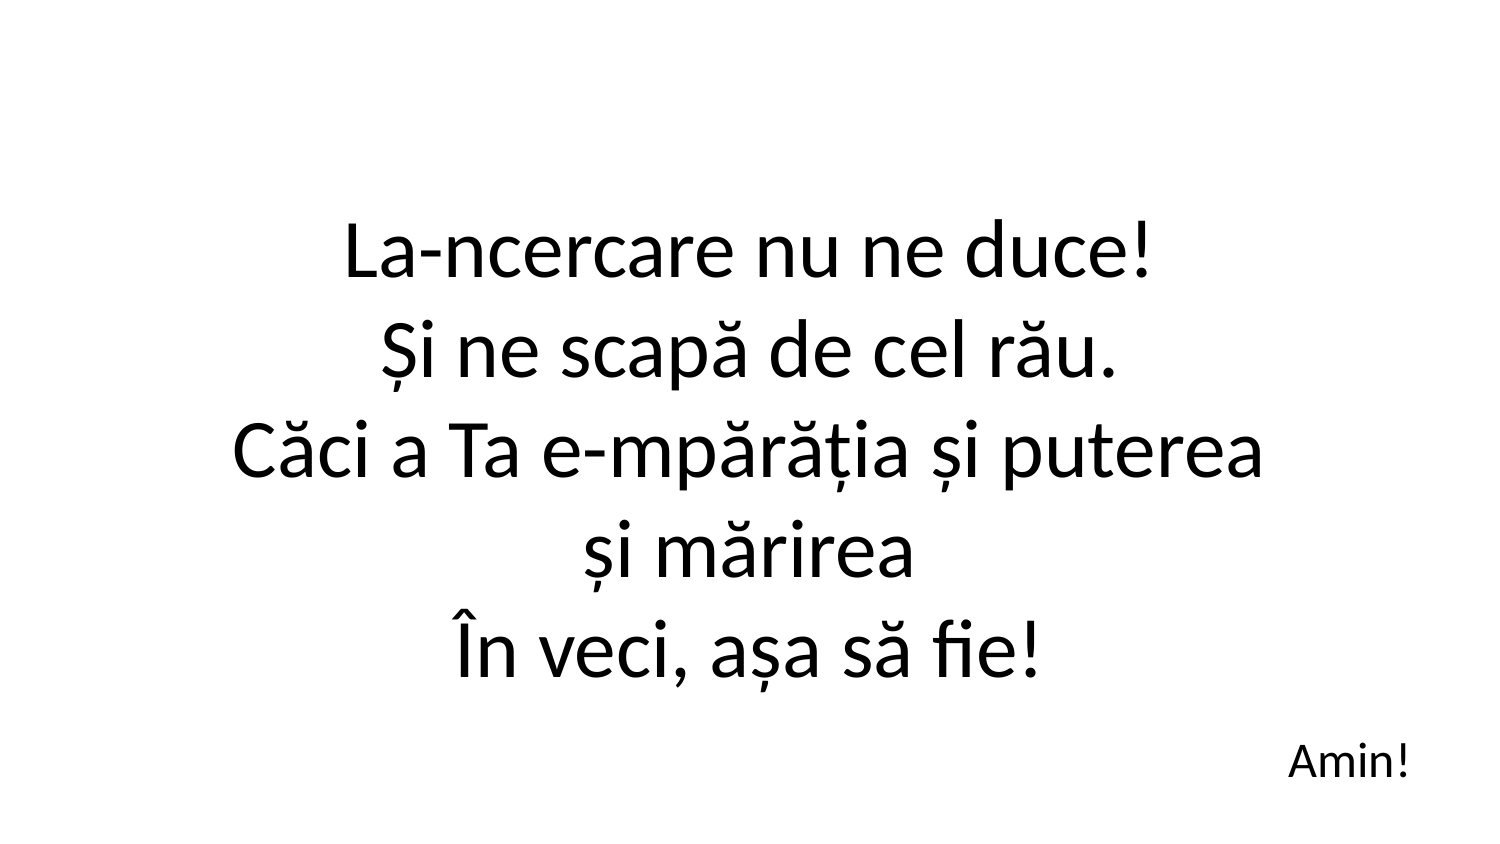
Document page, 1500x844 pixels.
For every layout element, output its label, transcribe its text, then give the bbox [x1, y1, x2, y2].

text_box La-ncercare nu ne duce! Și ne scapă de cel rău. Căci a Ta e-mpărăția și puterea și mărirea În veci, așa să fie! [218, 142, 1282, 702]
text_box Amin! [1273, 674, 1427, 795]
